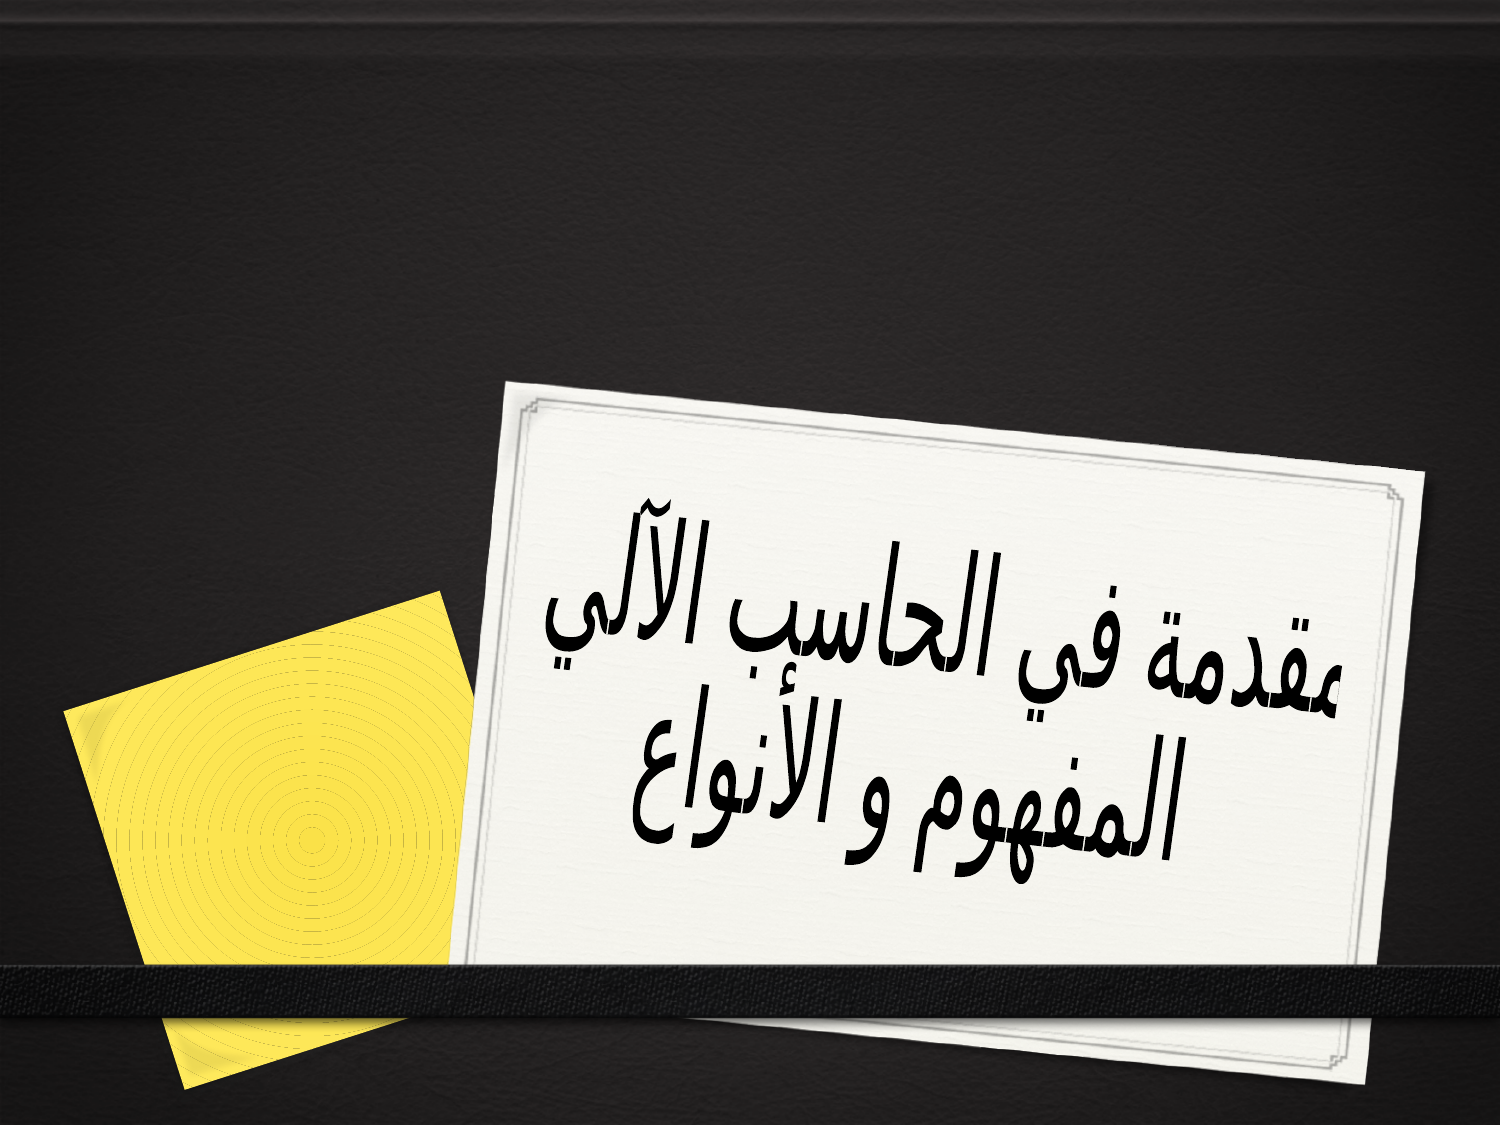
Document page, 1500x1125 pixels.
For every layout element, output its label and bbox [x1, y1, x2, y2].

picture [69, 693, 157, 788]
picture [0, 379, 1500, 1102]
